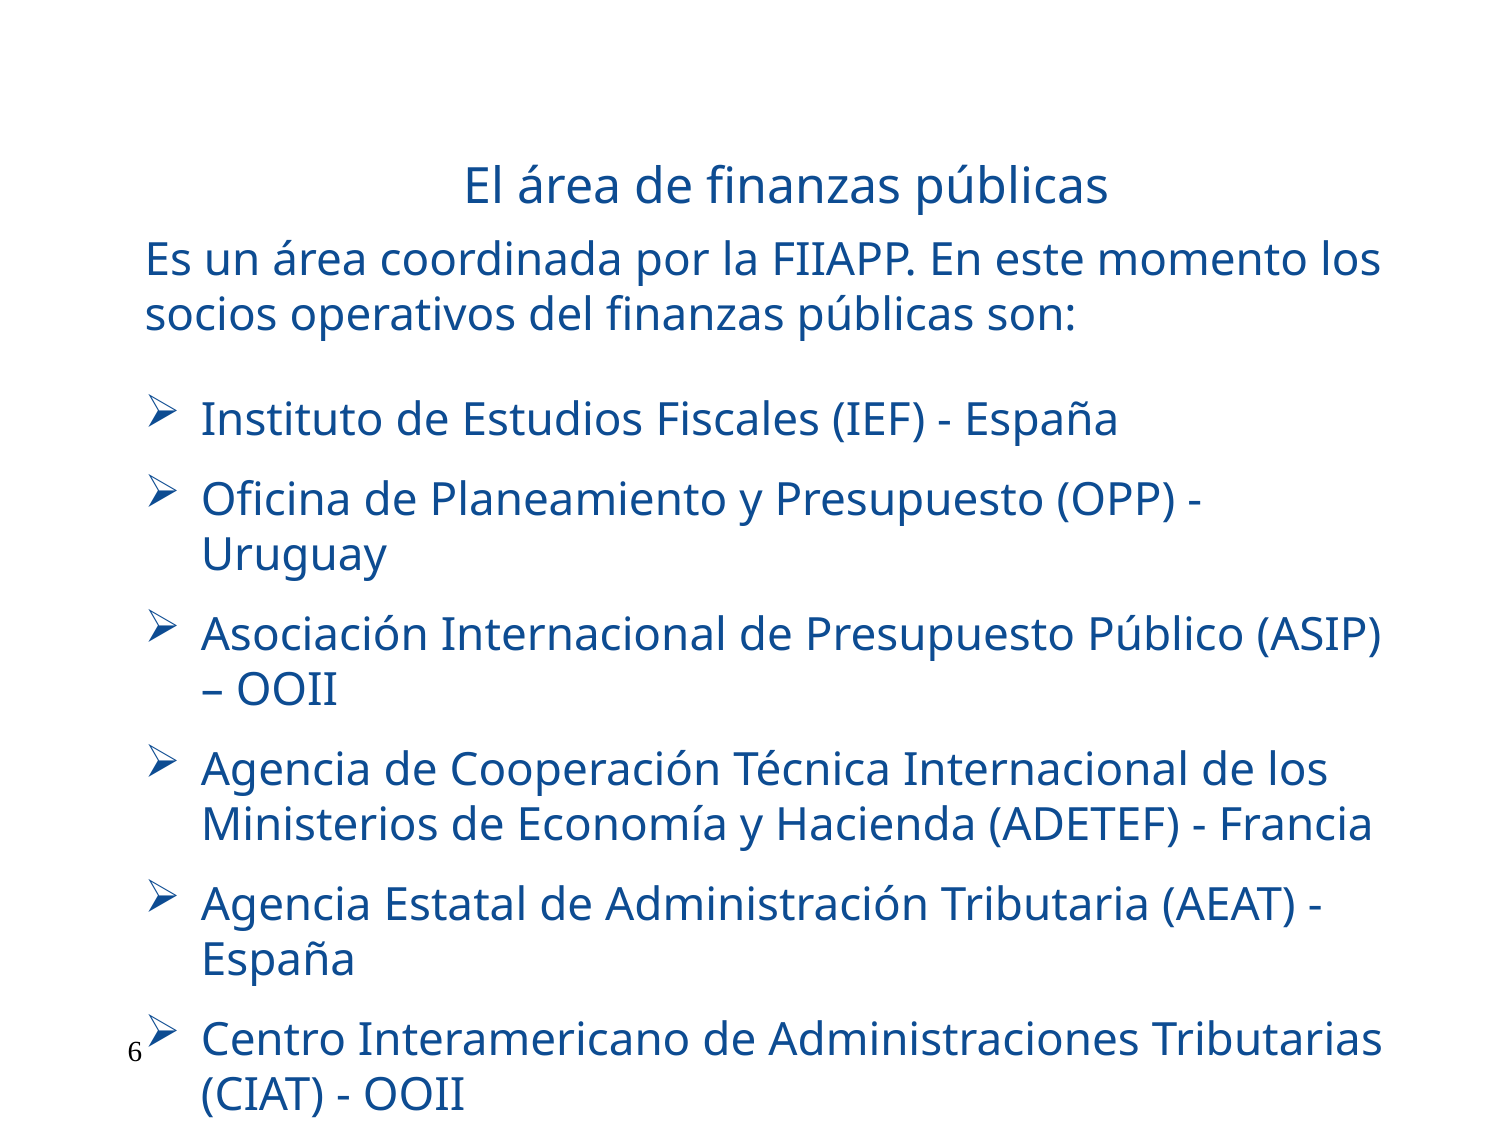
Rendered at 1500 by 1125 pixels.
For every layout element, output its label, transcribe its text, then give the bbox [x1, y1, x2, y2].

slide_number 6 [112, 1059, 425, 1100]
text_box El área de finanzas públicas [424, 153, 1110, 214]
text_box Es un área coordinada por la FIIAPP. En este momento los socios operativos del finanzas públicas son: Instituto de Estudios Fiscales (IEF) - España Oficina de Planeamiento y Presupuesto (OPP) - Uruguay Asociación Internacional de Presupuesto Público (ASIP) – OOII Agencia de Cooperación Técnica Internacional de los Ministerios de Economía y Hacienda (ADETEF) - Francia Agencia Estatal de Administración Tributaria (AEAT) - España Centro Interamericano de Administraciones Tributarias (CIAT) - OOII [85, 221, 1411, 1059]
